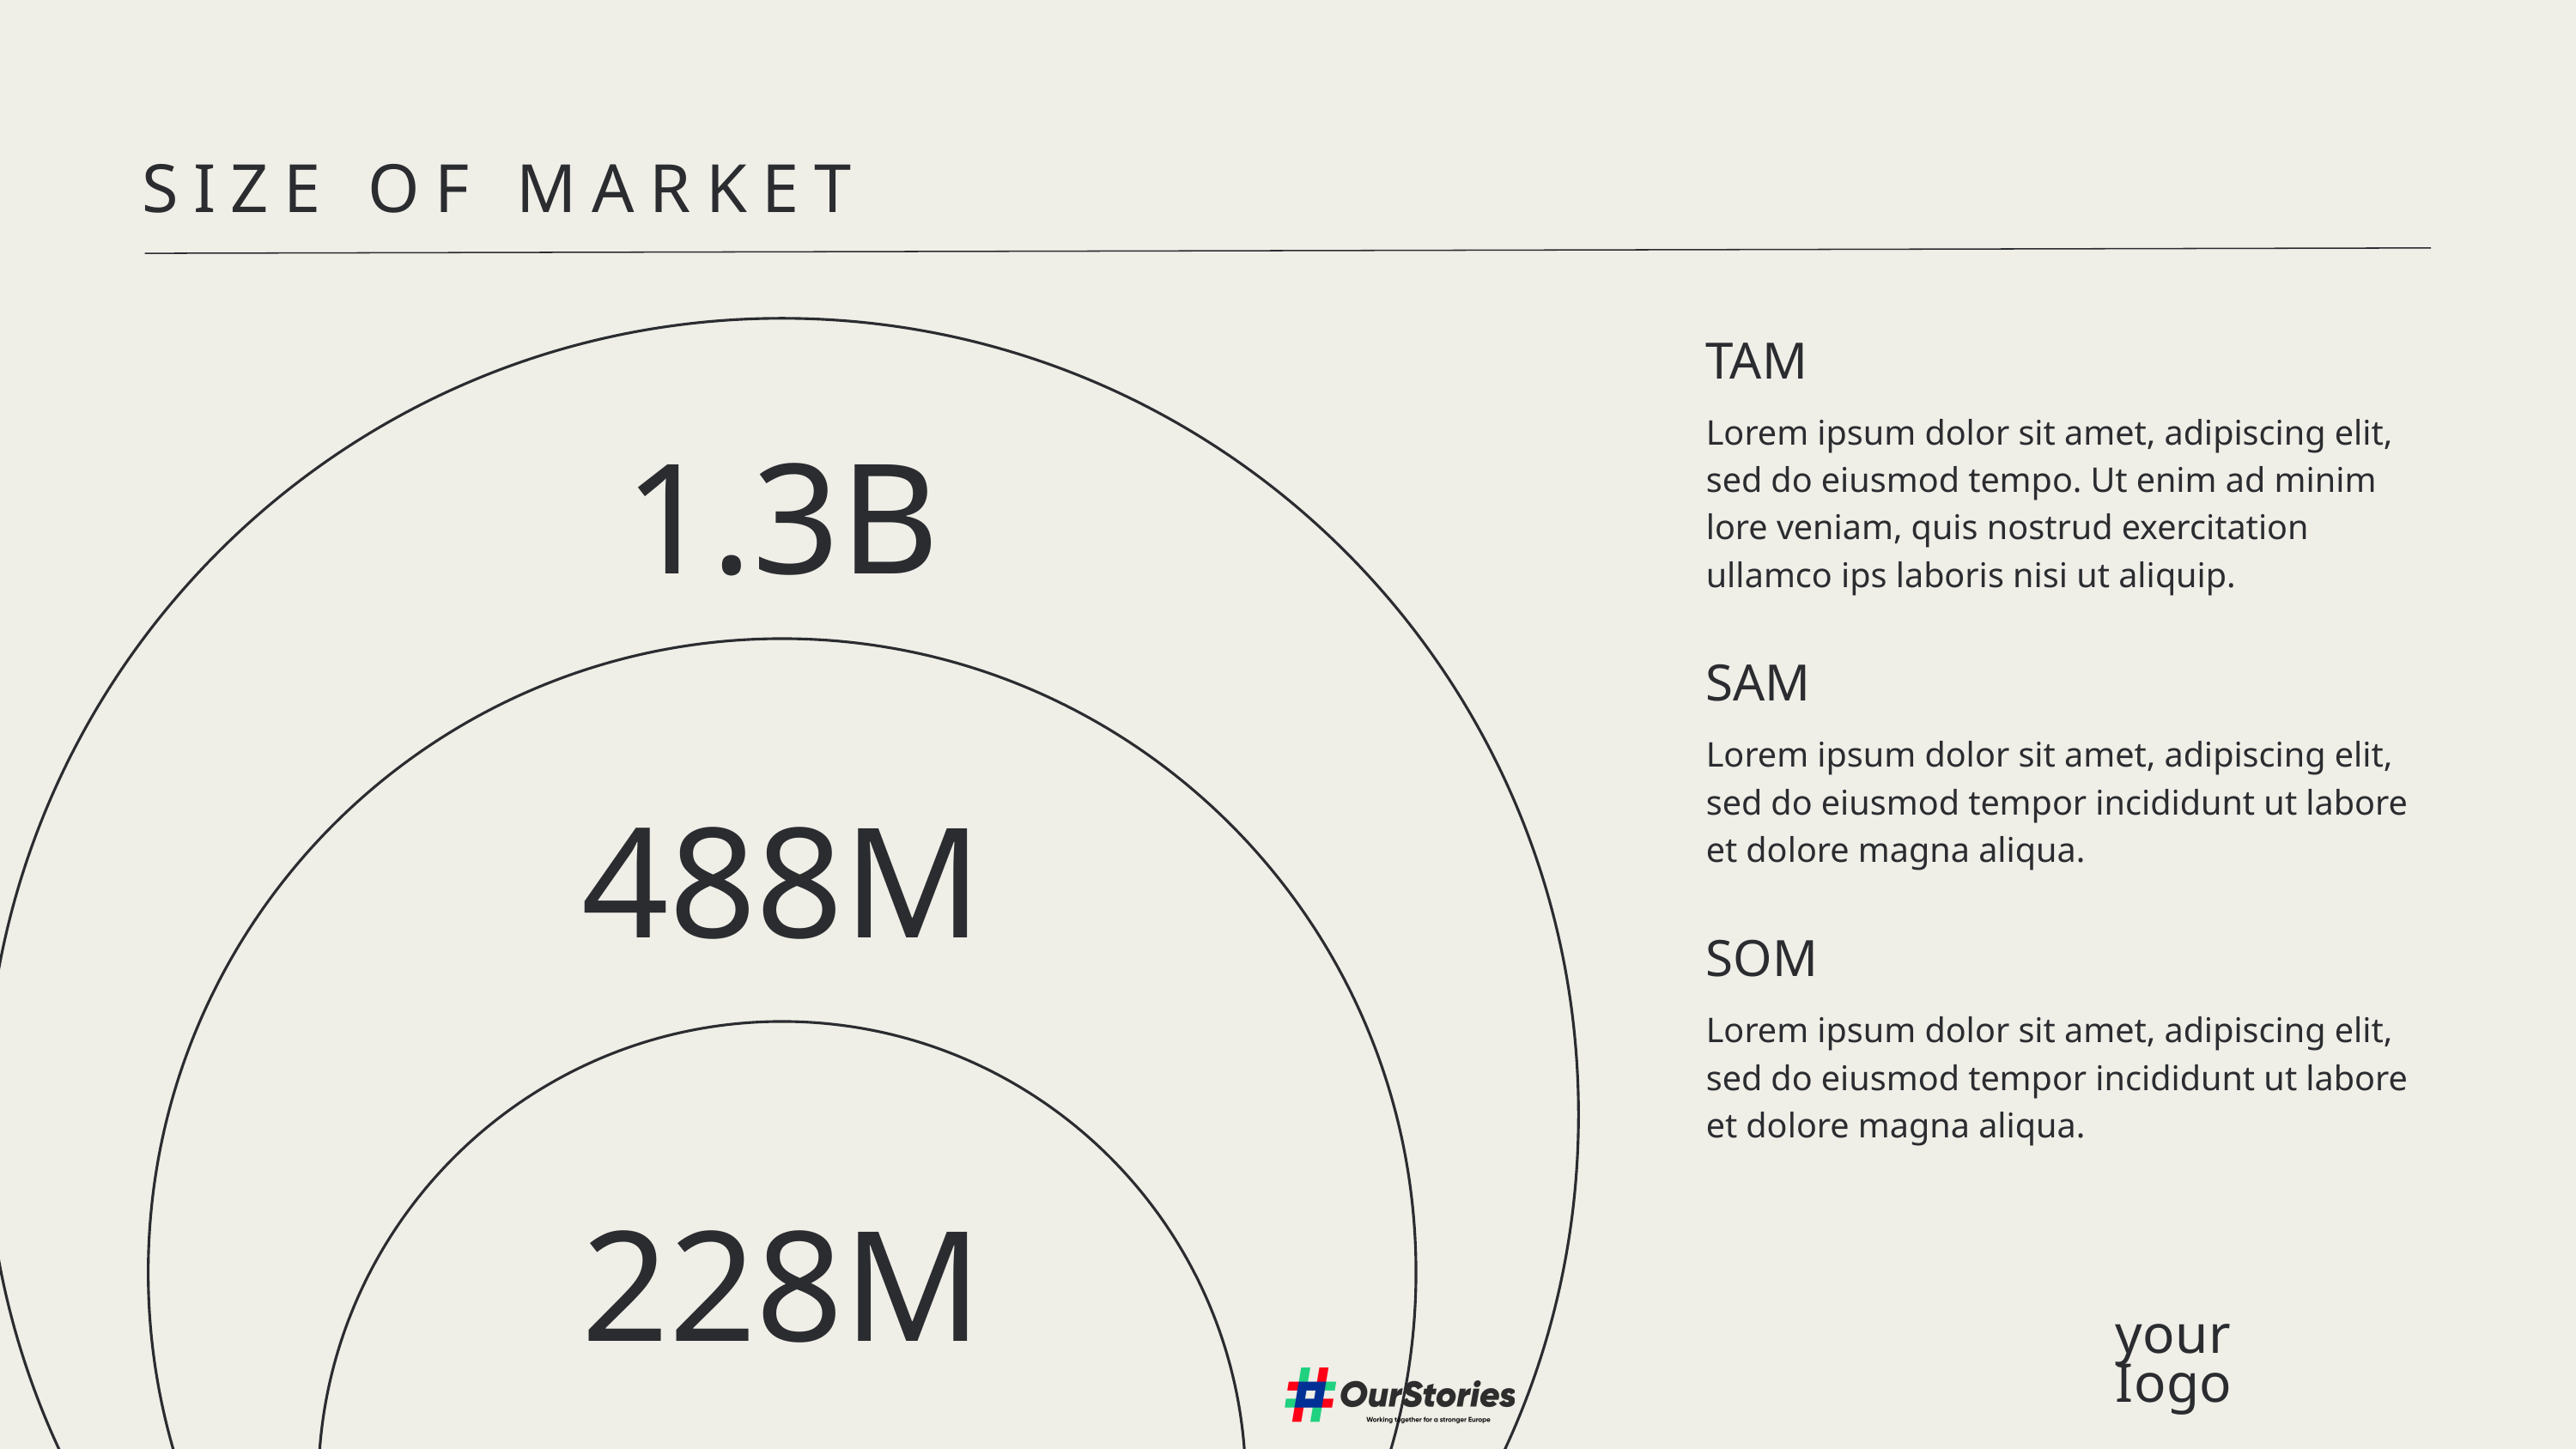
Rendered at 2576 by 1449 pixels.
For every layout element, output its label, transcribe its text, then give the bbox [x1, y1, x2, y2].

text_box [318, 1021, 1246, 1449]
text_box SIZE OF MARKET [142, 132, 2428, 226]
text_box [148, 638, 1417, 1449]
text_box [0, 318, 1579, 1449]
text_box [1705, 325, 2432, 1141]
text_box your Iogo [2115, 1315, 2353, 1413]
